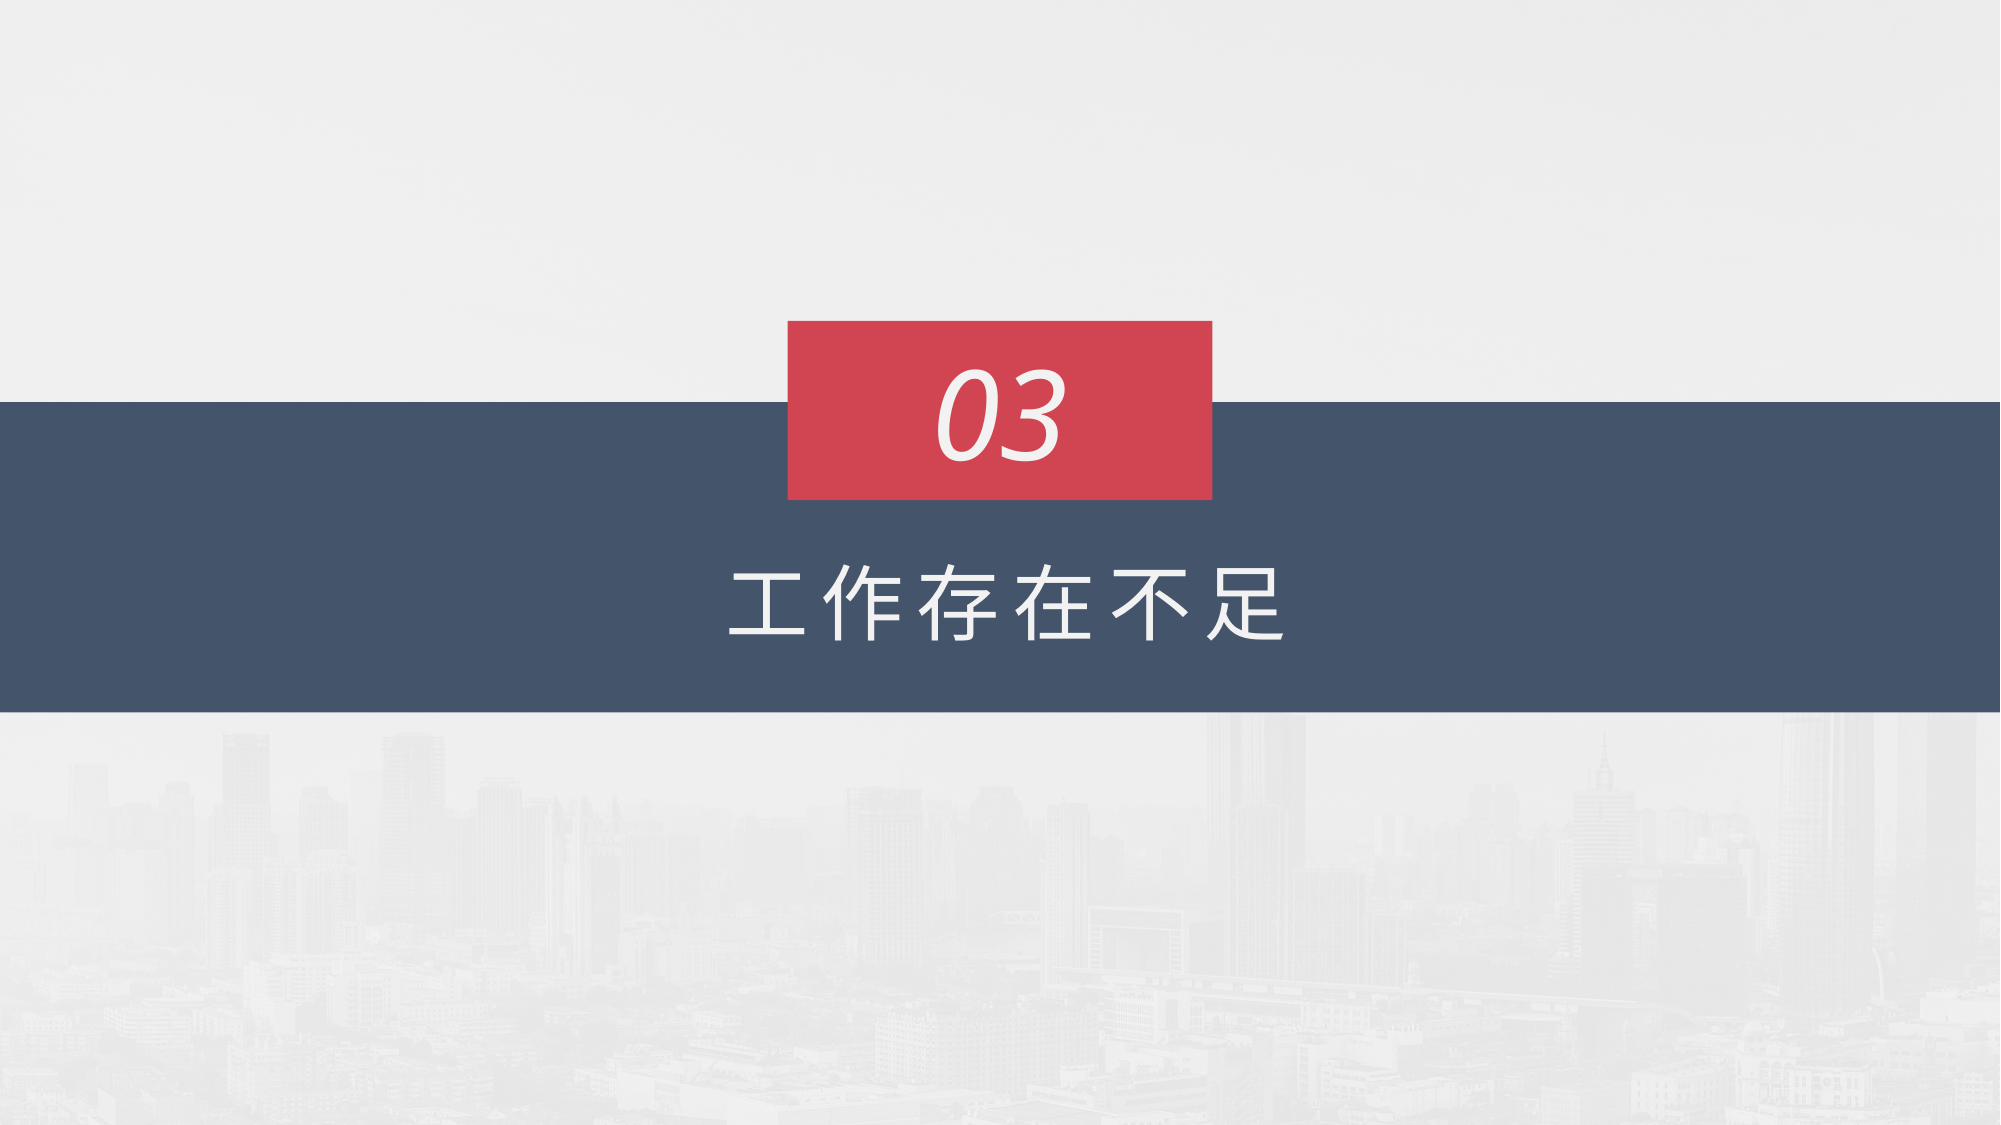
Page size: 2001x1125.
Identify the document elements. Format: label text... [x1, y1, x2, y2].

text_box [0, 401, 2000, 713]
text_box 03 [786, 320, 1213, 501]
text_box 工作存在不足 [710, 544, 1303, 659]
